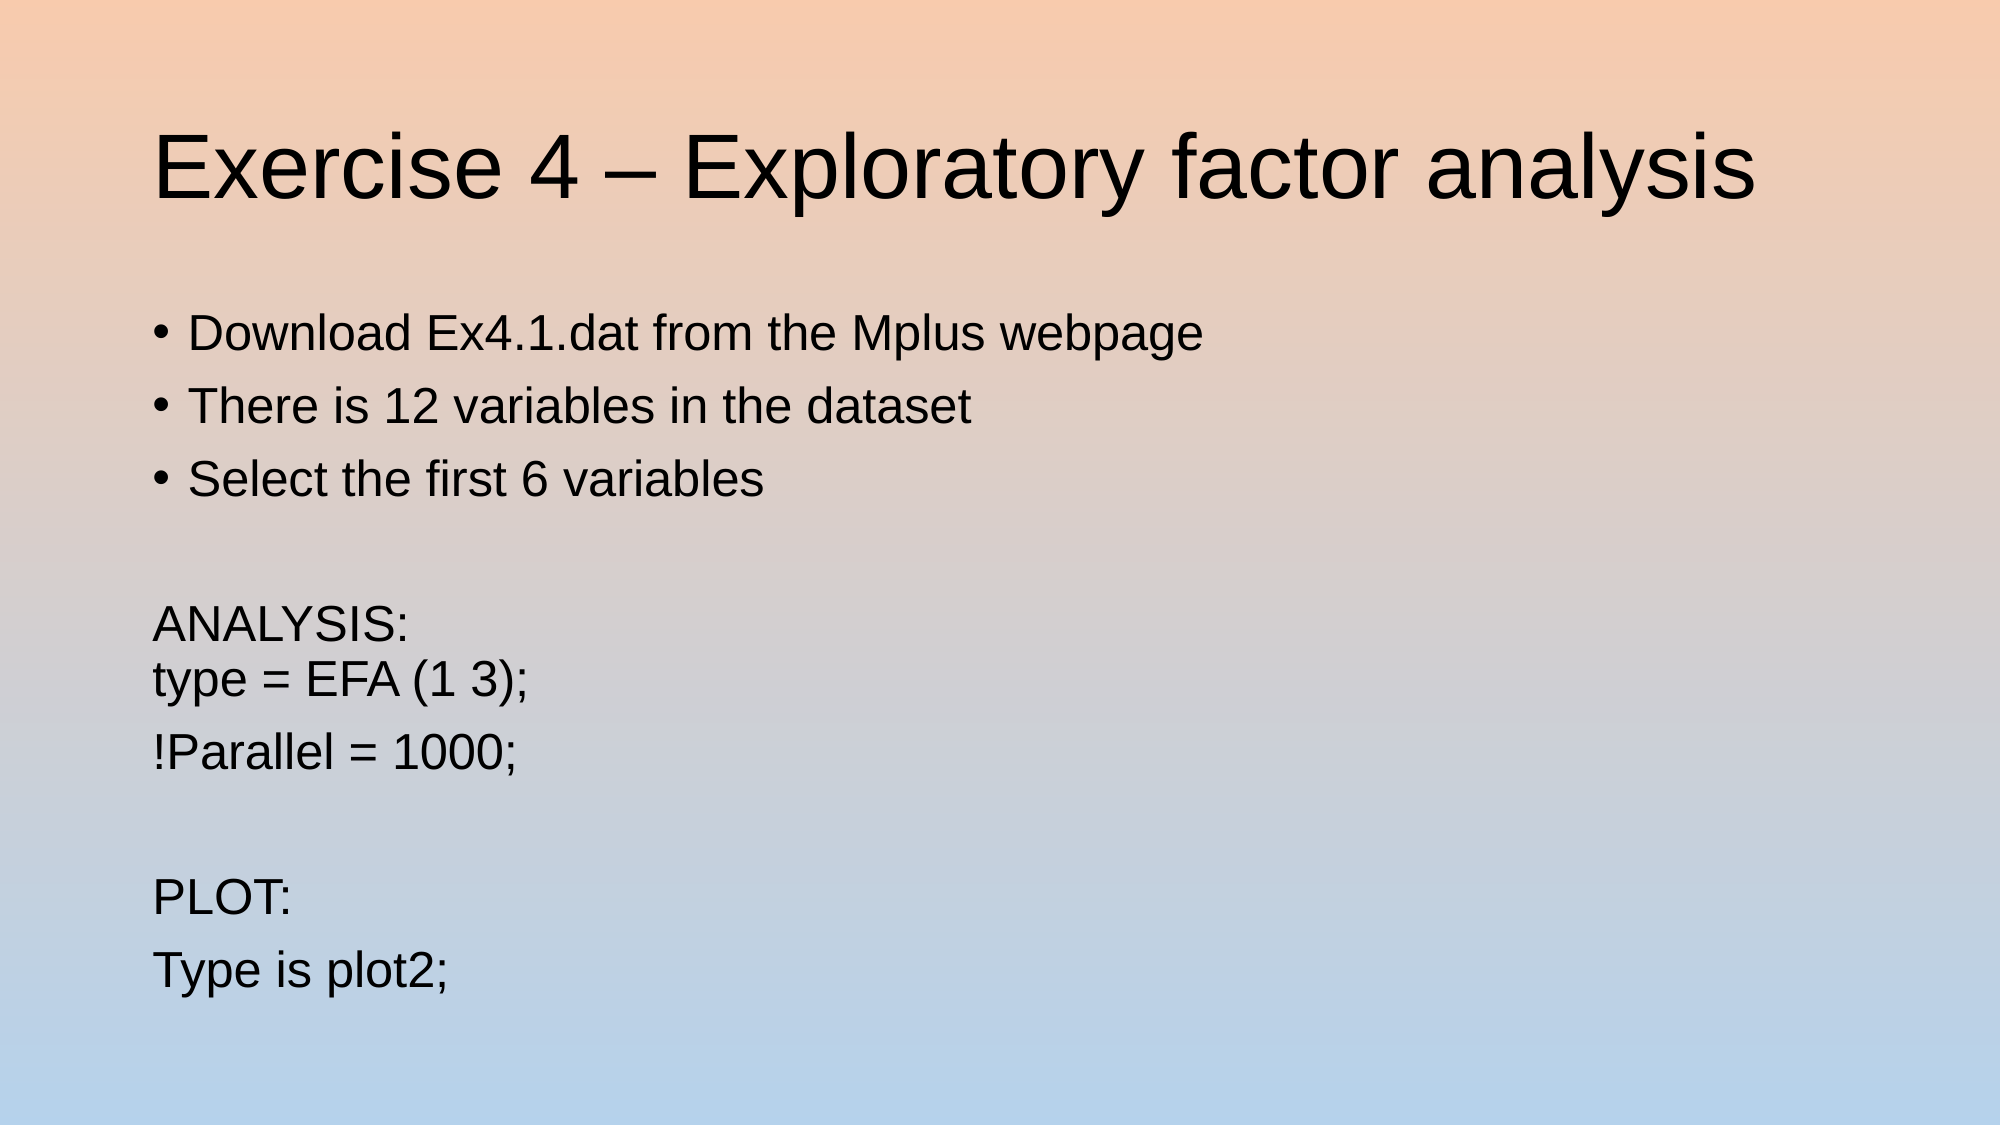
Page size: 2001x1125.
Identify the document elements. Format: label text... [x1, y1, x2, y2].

list Download Ex4.1.dat from the Mplus webpage There is 12 variables in the dataset Select the first 6 variables ANALYSIS: type = EFA (1 3); !Parallel = 1000; PLOT: Type is plot2; [137, 299, 1863, 1014]
title Exercise 4 – Exploratory factor analysis [137, 59, 1863, 278]
